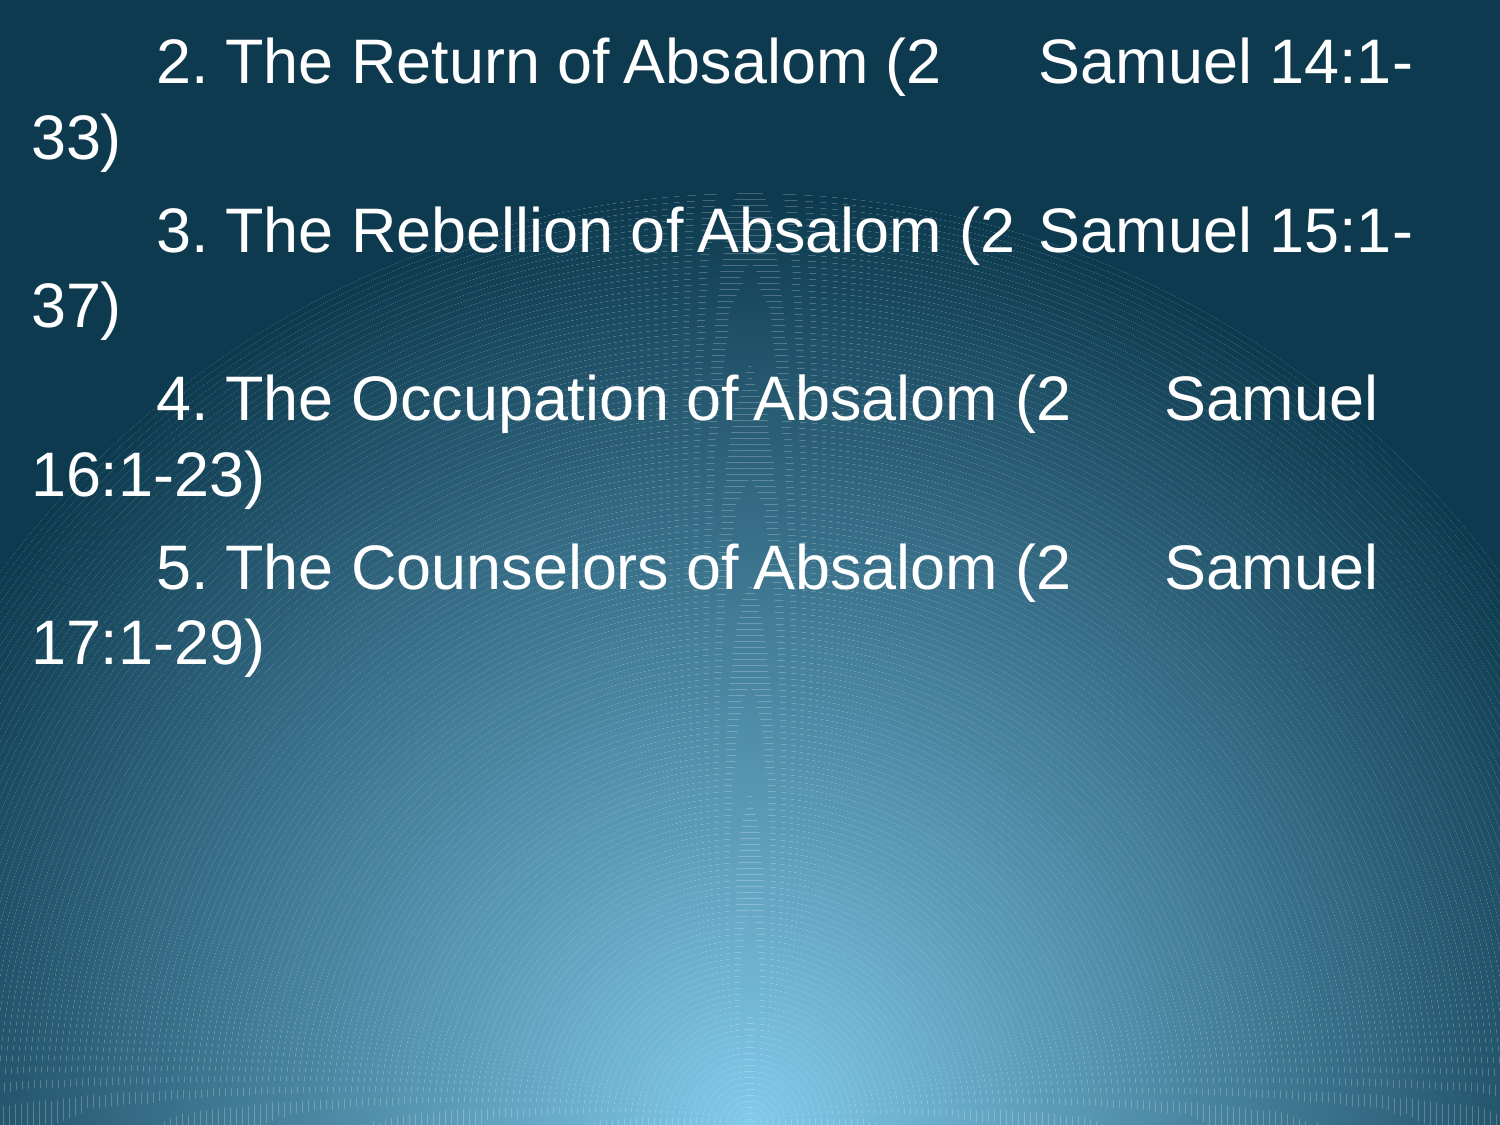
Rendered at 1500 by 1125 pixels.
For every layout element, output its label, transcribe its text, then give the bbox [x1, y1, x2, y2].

subtitle 2. The Return of Absalom (2 Samuel 14:1-33) 3. The Rebellion of Absalom (2 Samuel 15:1-37) 4. The Occupation of Absalom (2 Samuel 16:1-23) 5. The Counselors of Absalom (2 Samuel 17:1-29) [16, 13, 1480, 1106]
